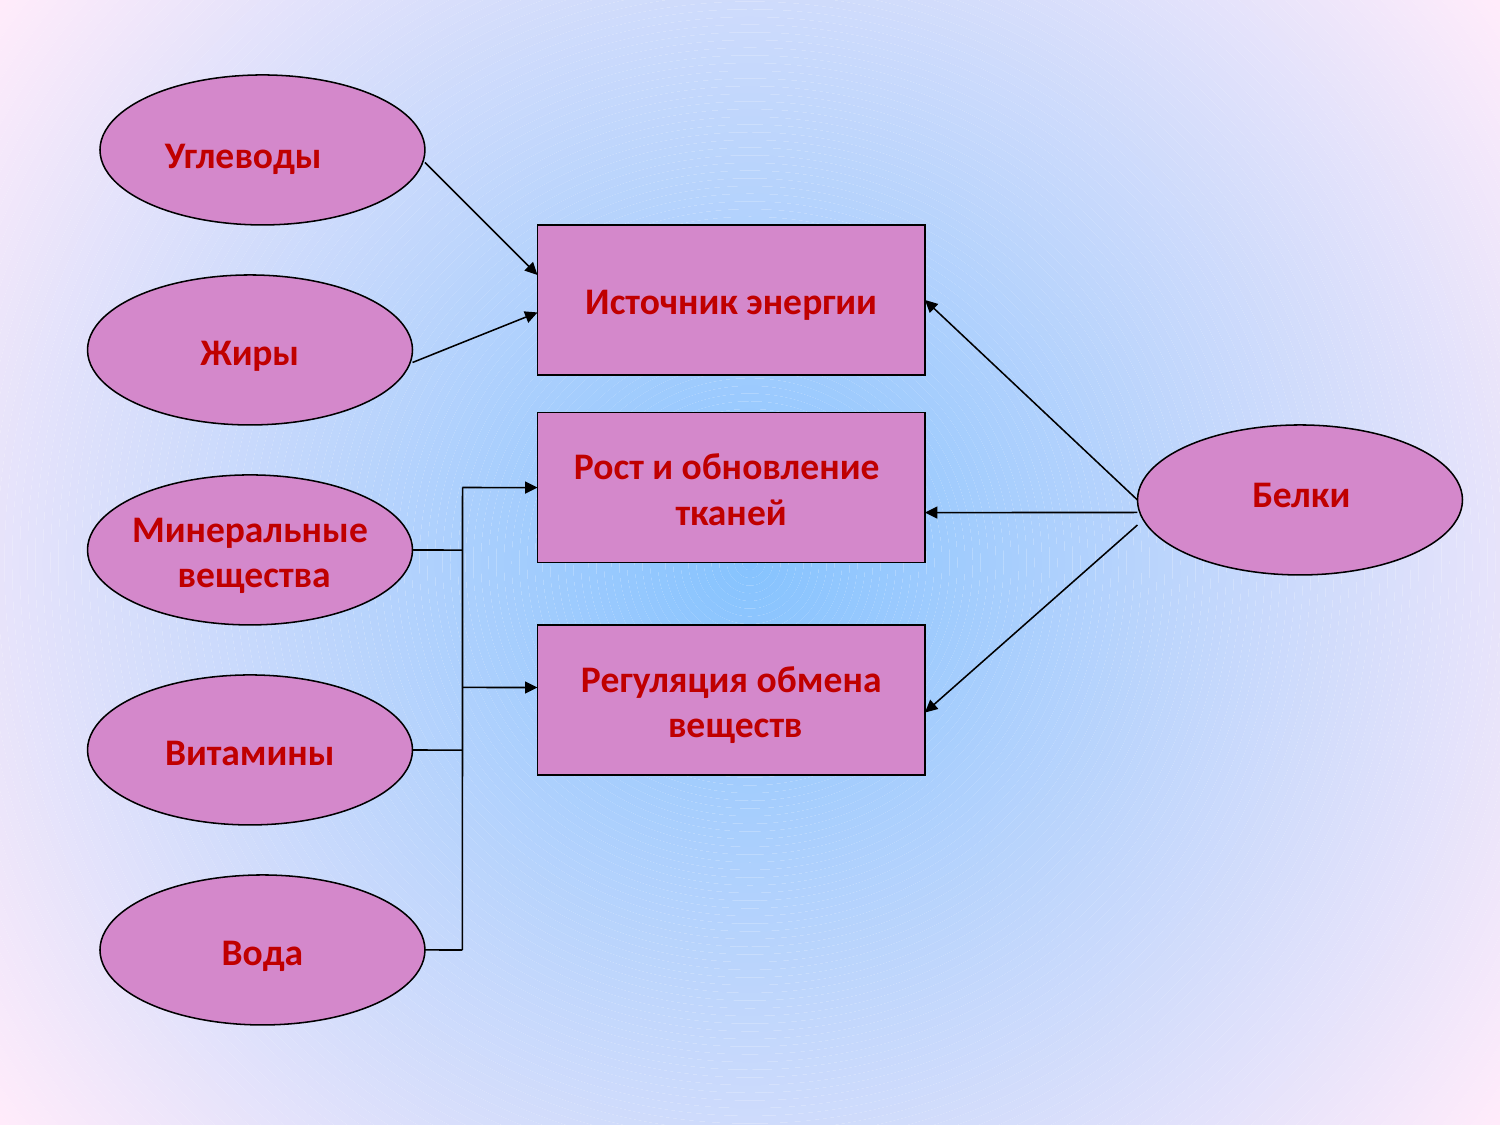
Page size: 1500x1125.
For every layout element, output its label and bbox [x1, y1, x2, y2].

text_box [87, 474, 538, 1026]
text_box [924, 299, 1463, 713]
text_box [87, 74, 538, 426]
text_box [537, 224, 926, 776]
